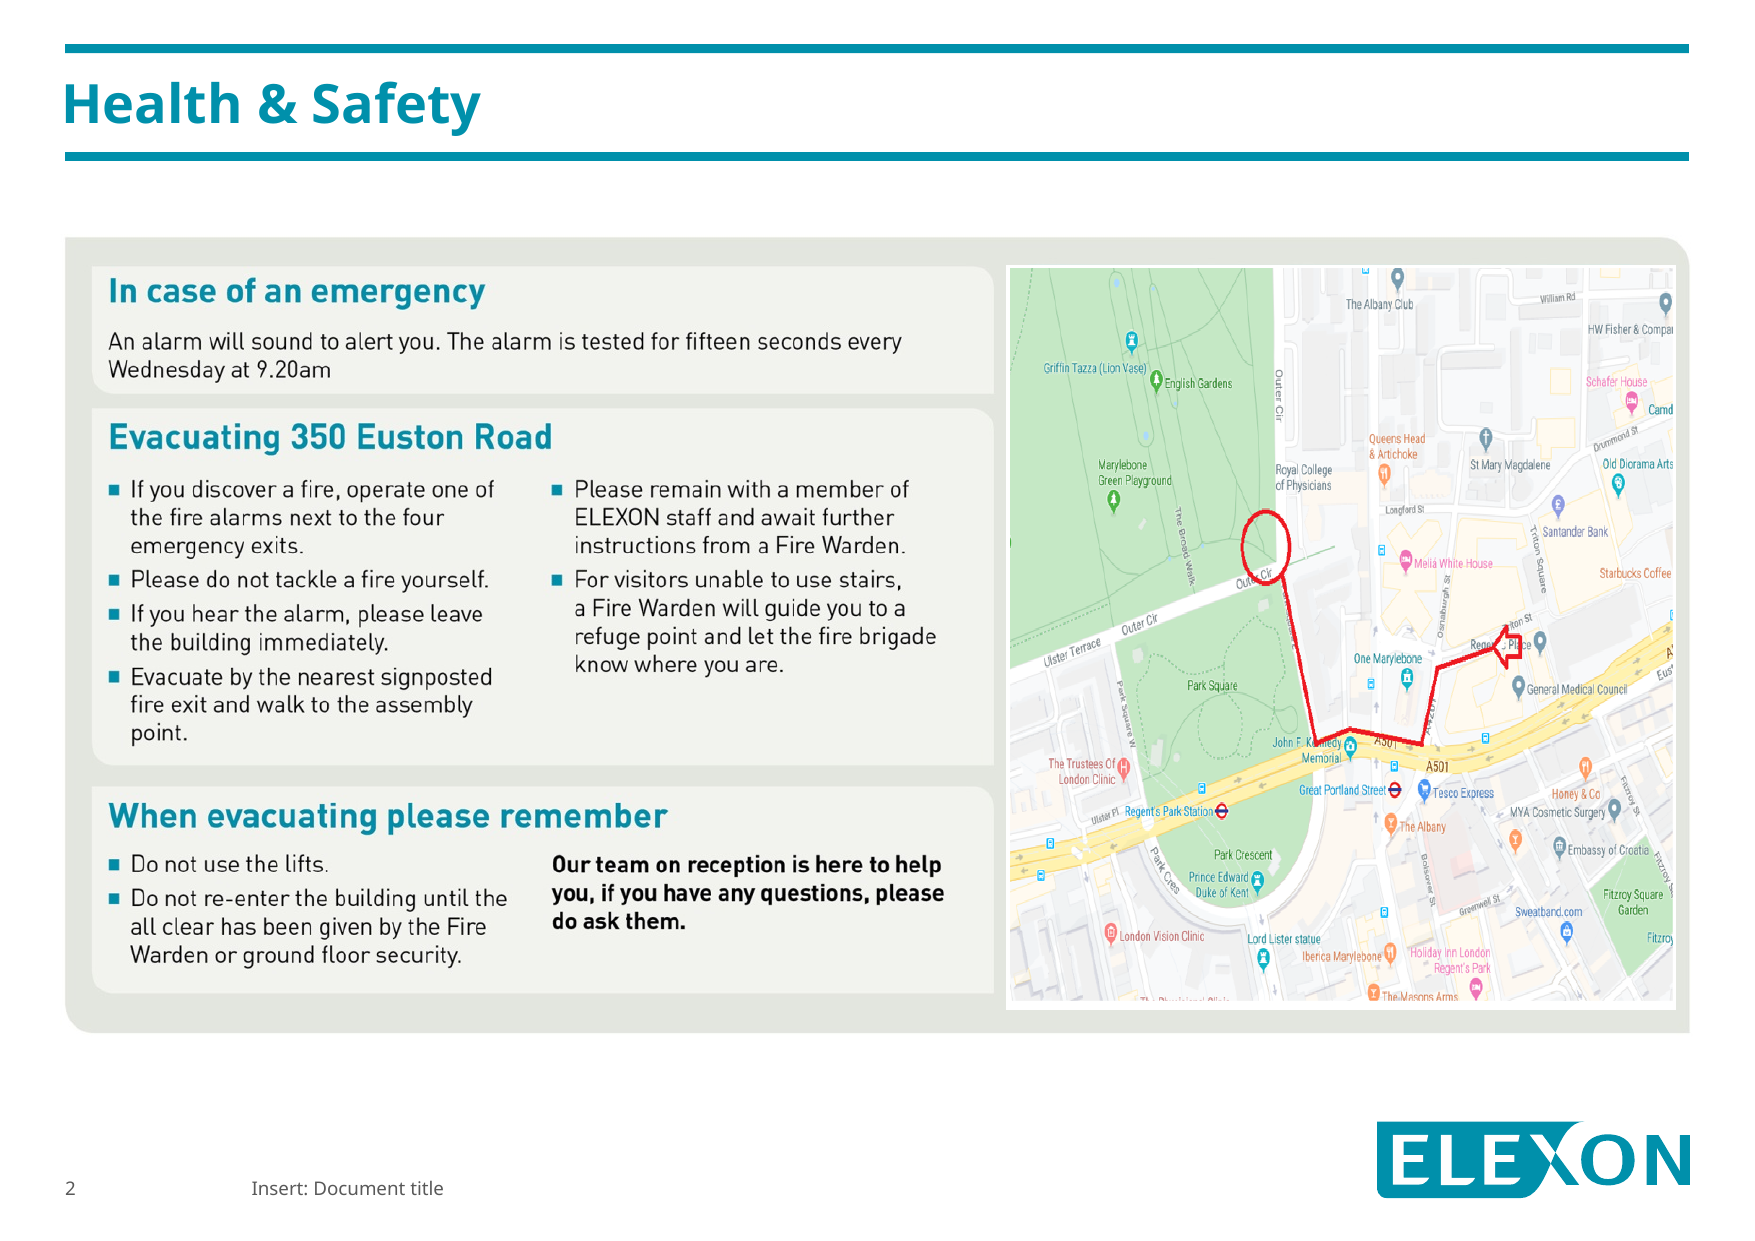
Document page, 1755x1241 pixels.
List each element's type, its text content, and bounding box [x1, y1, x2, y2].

footer Insert: Document title [251, 1176, 1285, 1206]
slide_number 2 [65, 1176, 227, 1207]
picture [60, 234, 1694, 1038]
